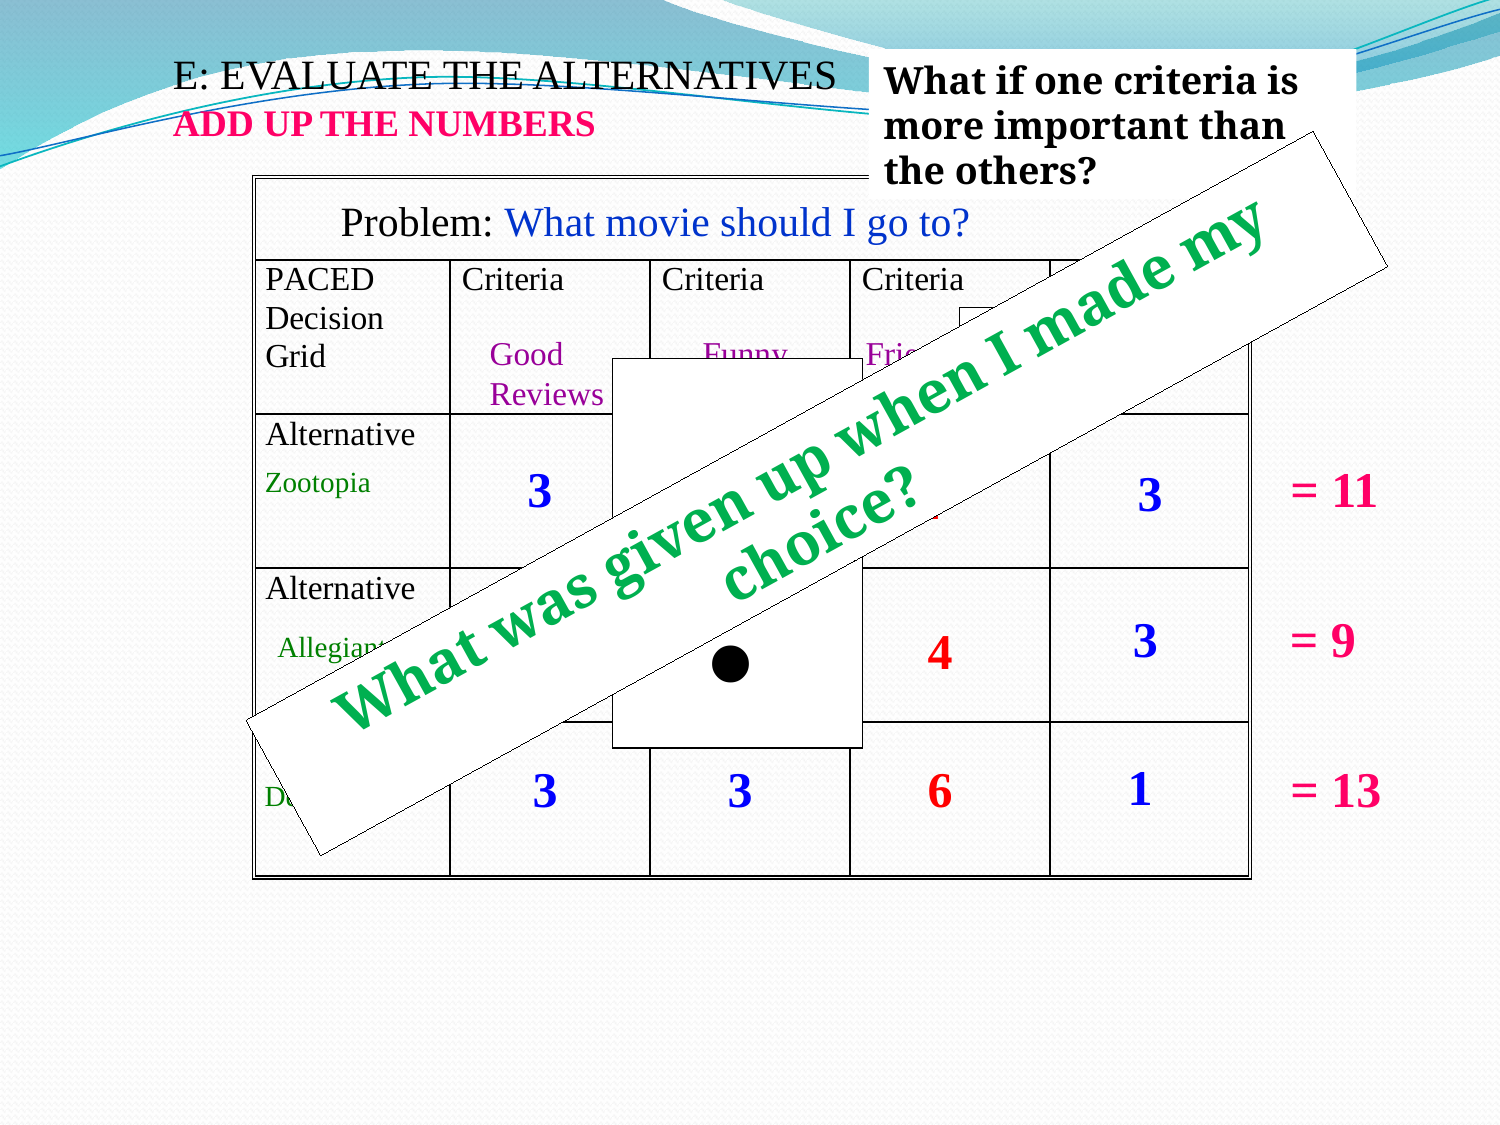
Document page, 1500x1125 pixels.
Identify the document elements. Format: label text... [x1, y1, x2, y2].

text_box What if one criteria is more important than the others? [868, 49, 1357, 199]
text_box What was given up when I made my choice? [1235, 131, 1388, 332]
text_box = 9 [1275, 599, 1371, 675]
text_box = 13 [1275, 749, 1397, 825]
text_box E: EVALUATE THE ALTERNATIVES ADD UP THE NUMBERS [158, 31, 878, 152]
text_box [236, 174, 1263, 980]
text_box = 11 [1275, 449, 1394, 525]
